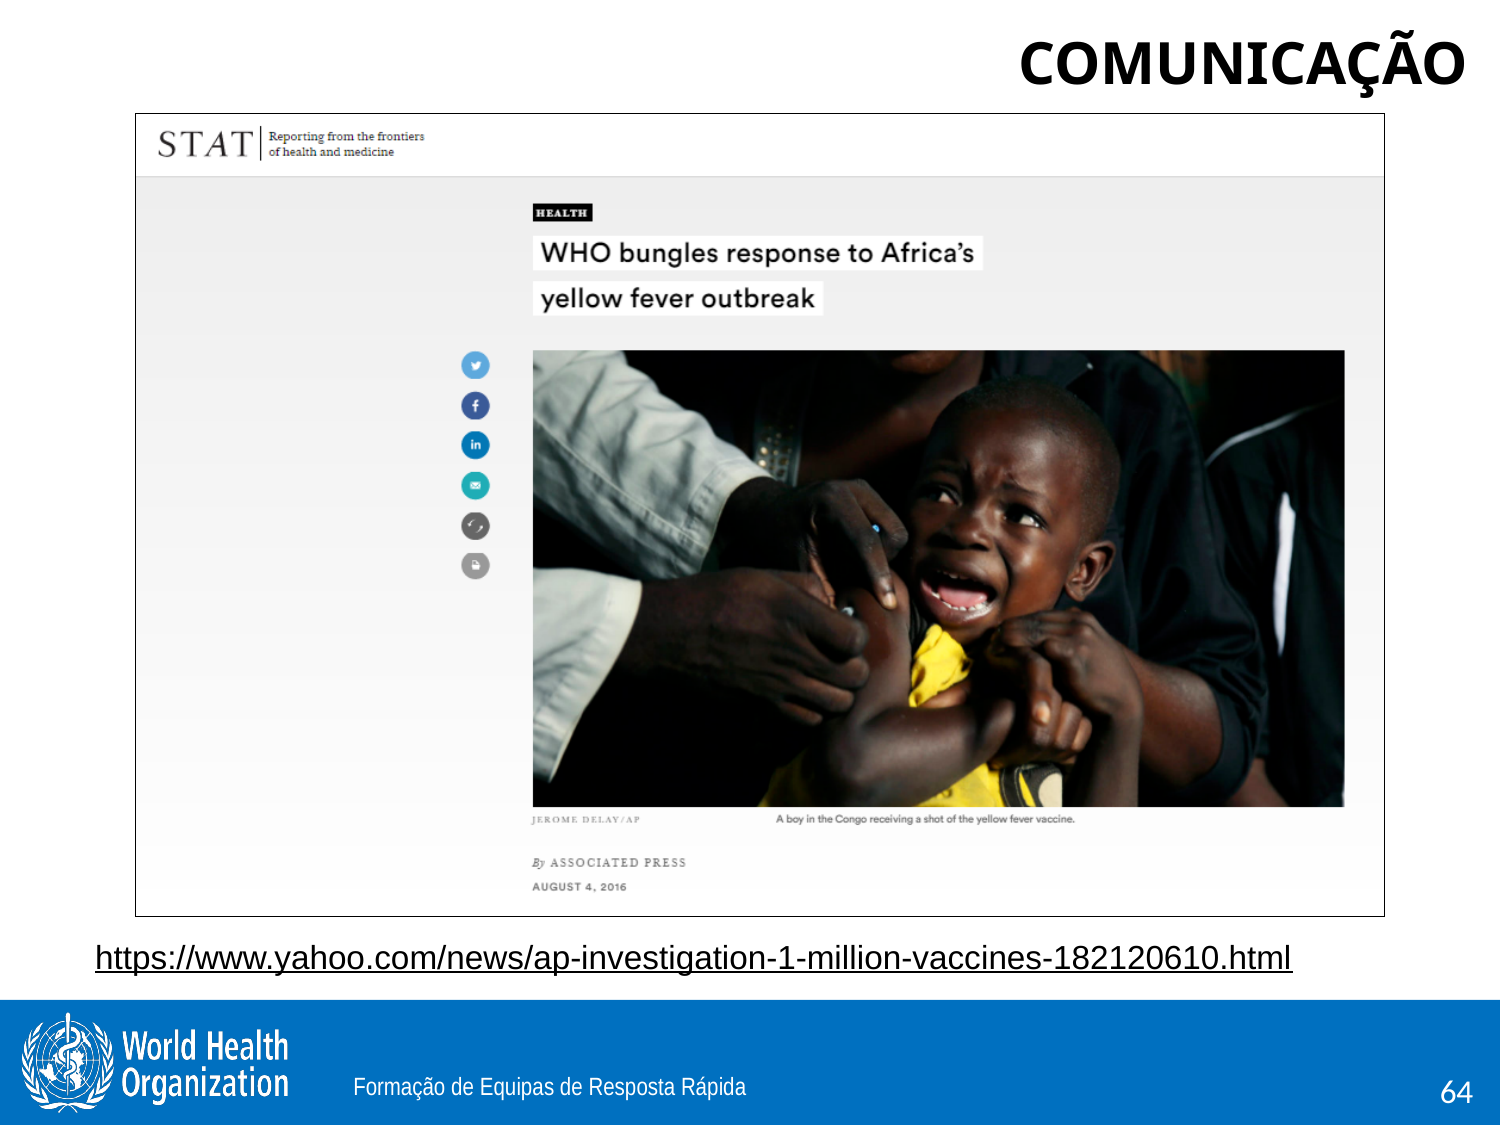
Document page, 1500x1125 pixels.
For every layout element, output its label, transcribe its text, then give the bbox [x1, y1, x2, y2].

text_box COMUNICAÇÃO [242, 19, 1483, 104]
picture [135, 113, 1385, 918]
picture [21, 1012, 288, 1113]
text_box https://www.yahoo.com/news/ap-investigation-1-million-vaccines-182120610.html [80, 928, 1500, 984]
